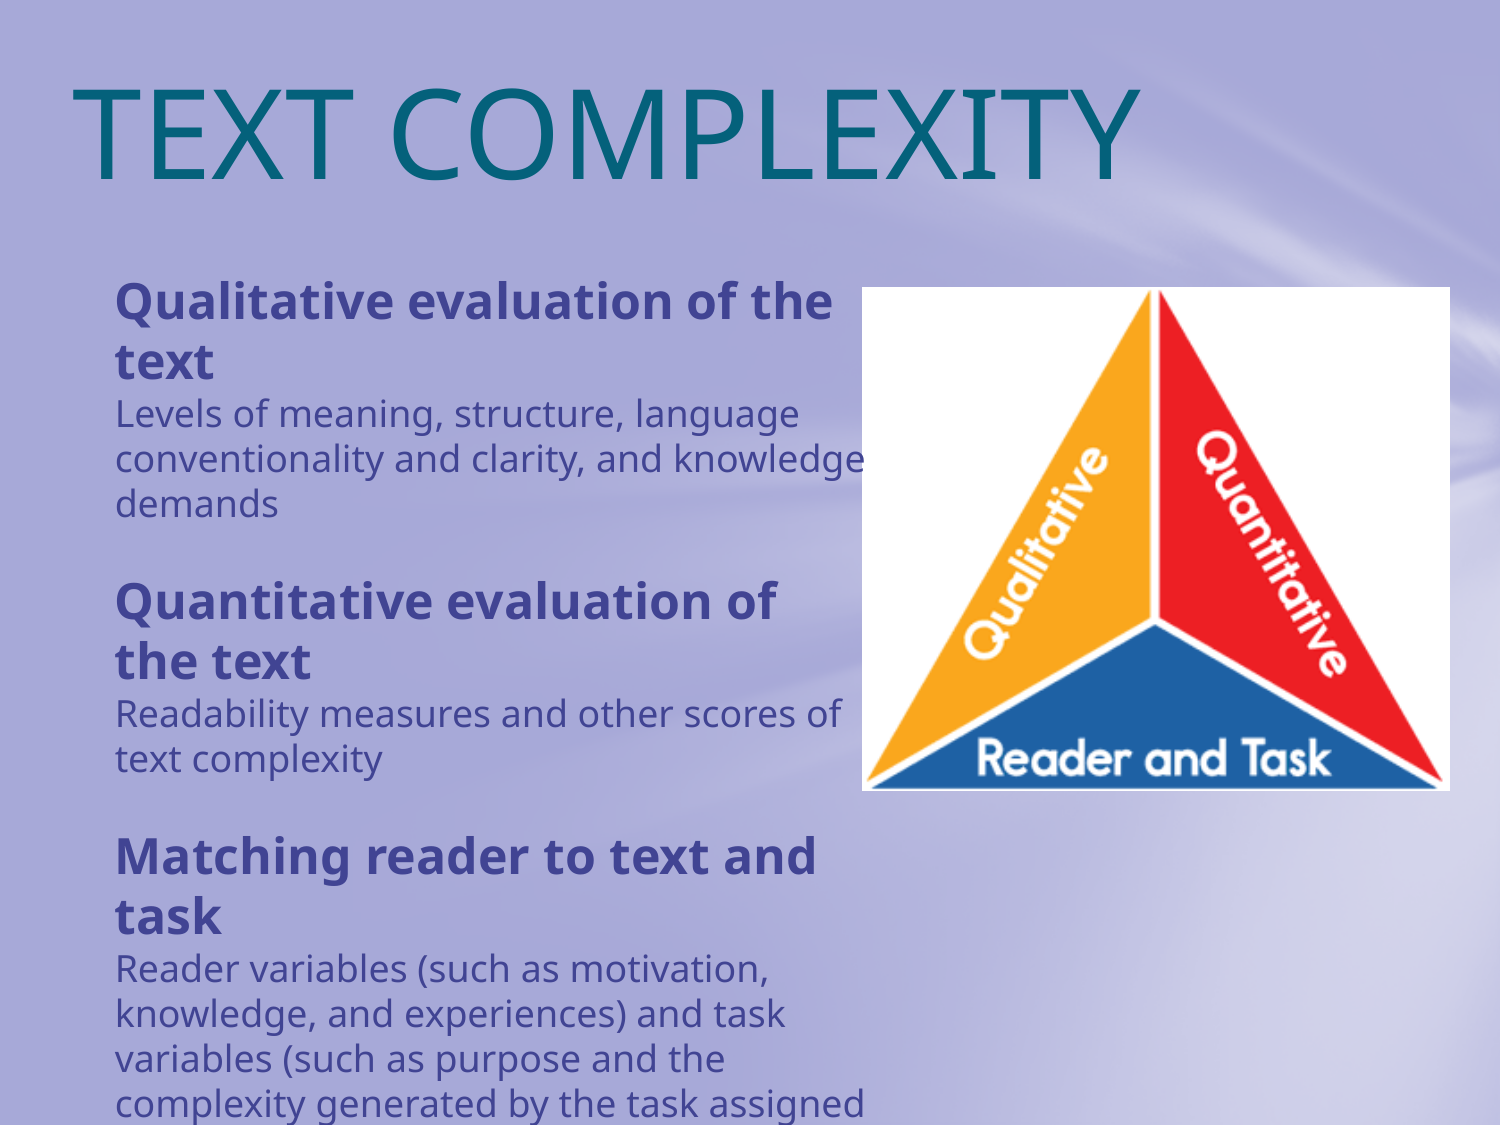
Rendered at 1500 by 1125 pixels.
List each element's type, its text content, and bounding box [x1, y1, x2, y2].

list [862, 287, 1450, 791]
text_box Qualitative evaluation of the text Levels of meaning, structure, language conventionality and clarity, and knowledge demands Quantitative evaluation of the text Readability measures and other scores of text complexity Matching reader to text and task Reader variables (such as motivation, knowledge, and experiences) and task variables (such as purpose and the complexity generated by the task assigned and the questions posed) [99, 262, 888, 1125]
title TEXT COMPLEXITY [57, 37, 1318, 213]
